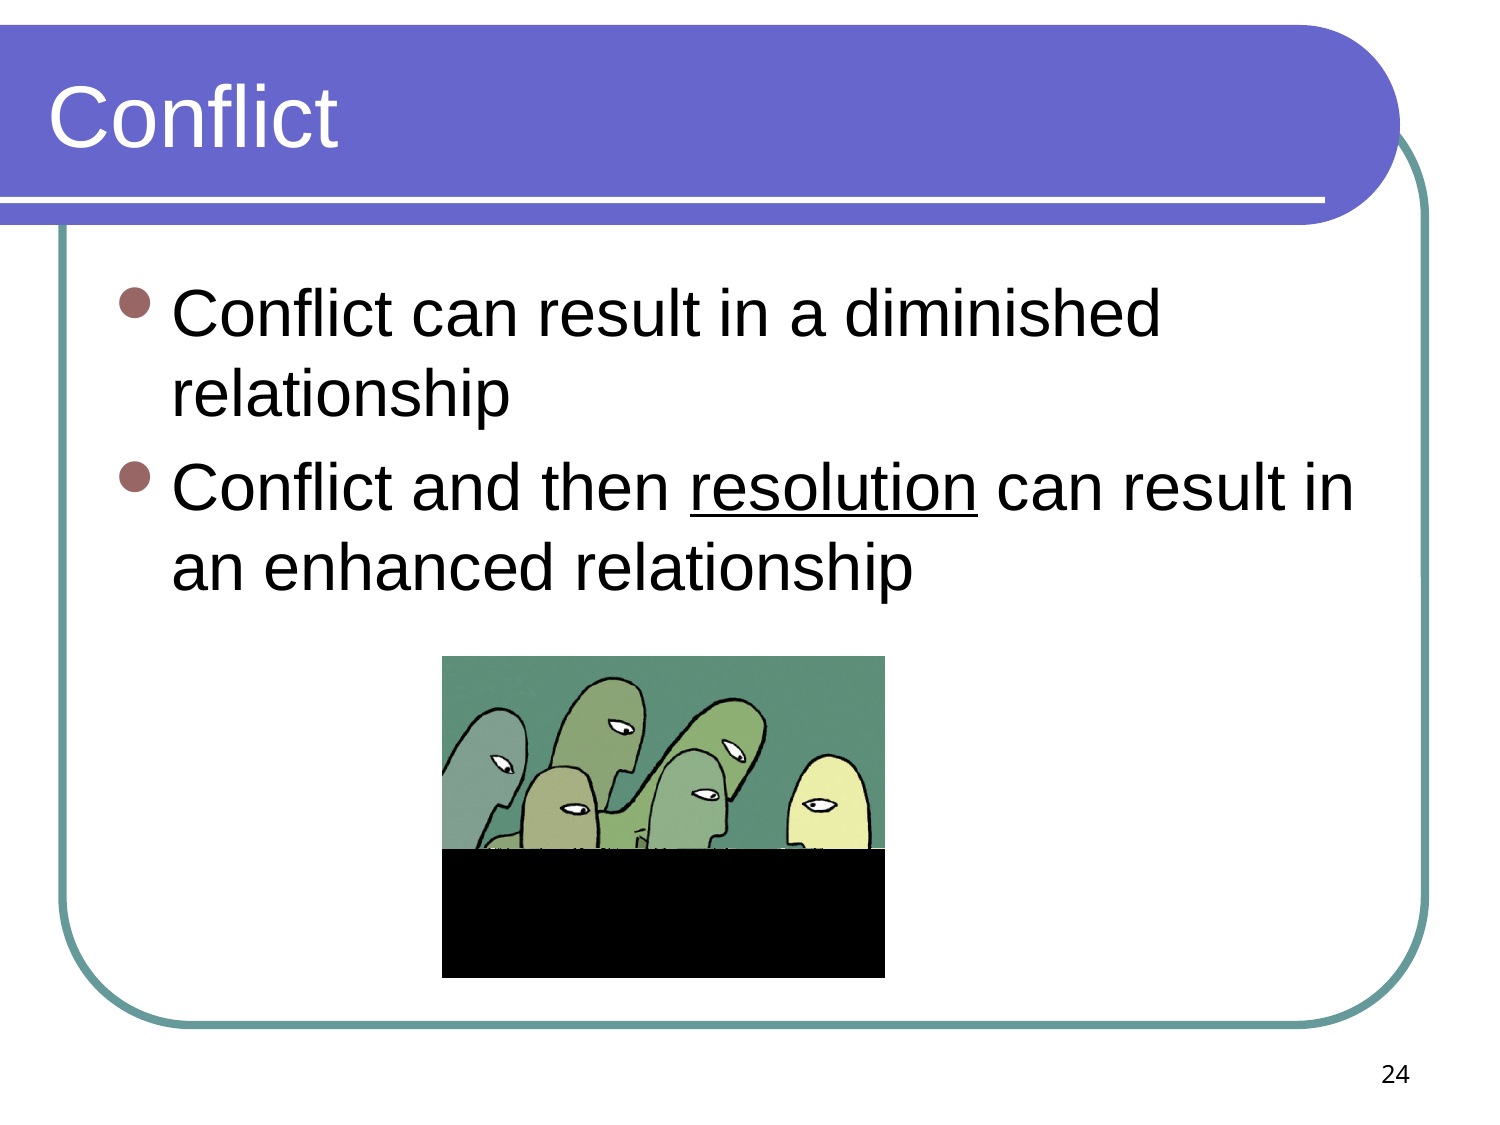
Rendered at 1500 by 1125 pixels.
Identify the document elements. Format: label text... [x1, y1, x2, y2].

list Conflict can result in a diminished relationship Conflict and then resolution can result in an enhanced relationship [99, 262, 1401, 988]
title Conflict [31, 37, 1348, 188]
slide_number 24 [1074, 1024, 1426, 1101]
picture [442, 656, 885, 978]
